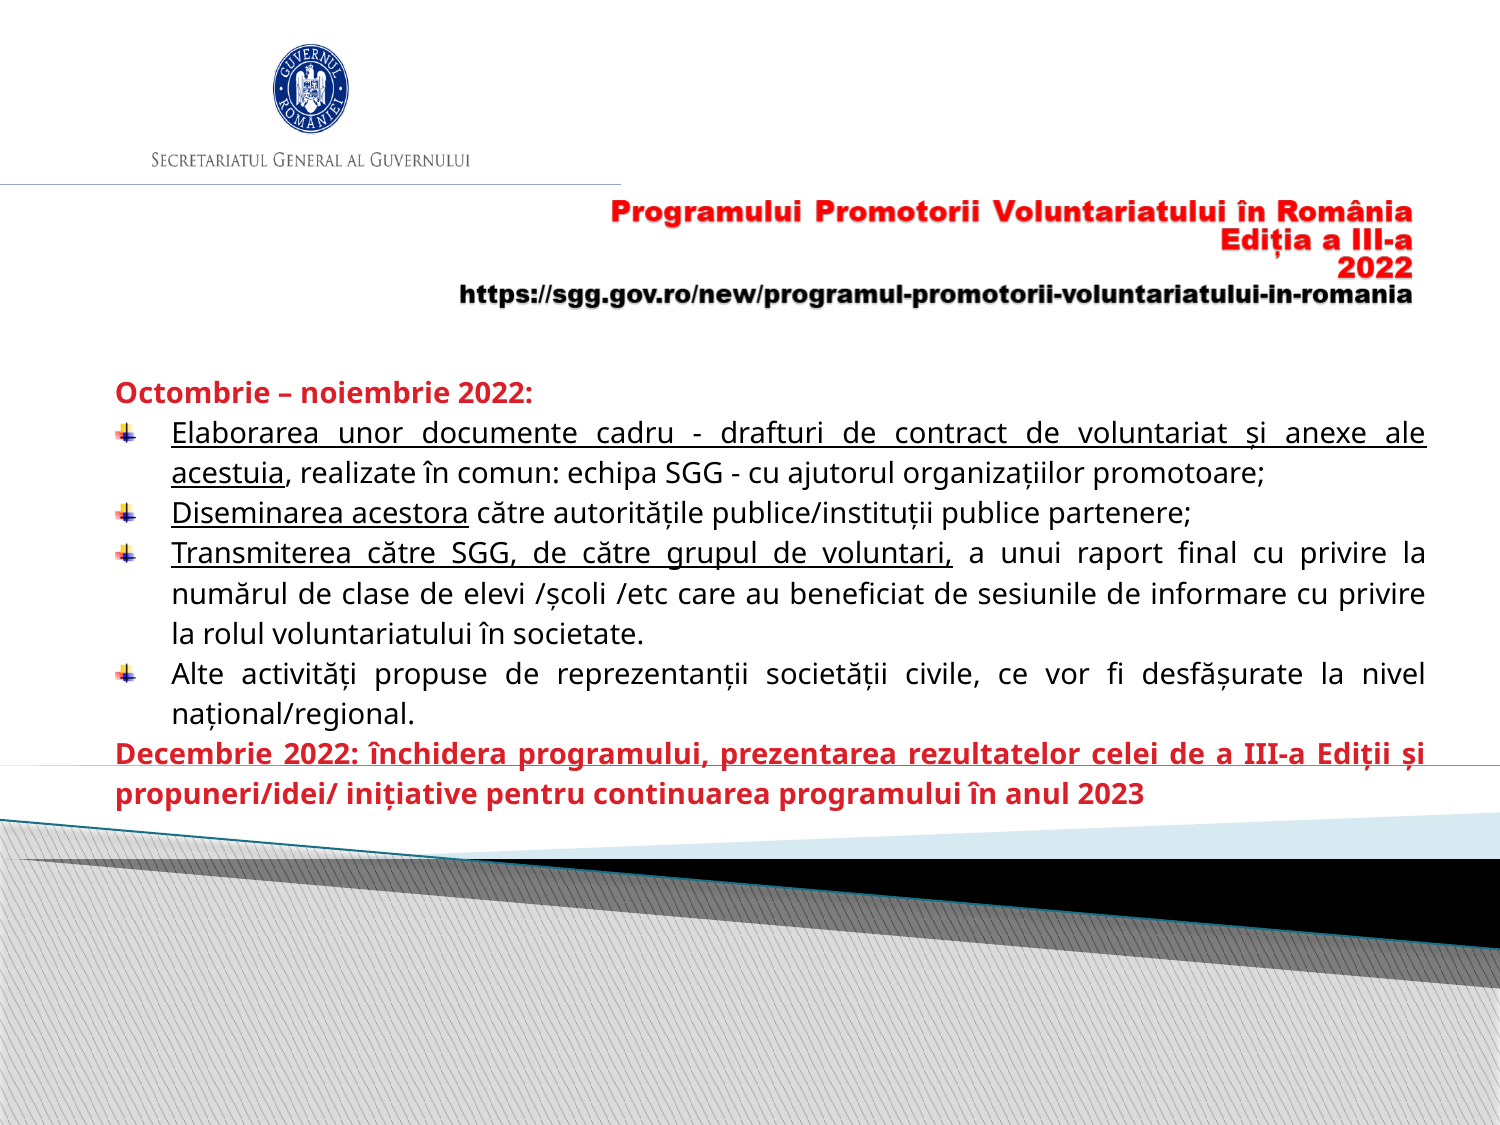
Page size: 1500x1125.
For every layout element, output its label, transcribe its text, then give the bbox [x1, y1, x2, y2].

picture [0, 42, 1434, 329]
picture [5, 859, 1500, 989]
picture [115, 662, 136, 683]
subtitle [100, 819, 1412, 846]
picture [115, 542, 136, 563]
text_box Octombrie – noiembrie 2022: Elaborarea unor documente cadru - drafturi de contract de voluntariat și anexe ale acestuia, realizate în comun: echipa SGG - cu ajutorul organizațiilor promotoare; Diseminarea acestora către autoritățile publice/instituții publice partenere; Transmiterea către SGG, de către grupul de voluntari, a unui raport final cu privire la numărul de clase de elevi /școli /etc care au beneficiat de sesiunile de informare cu privire la rolul voluntariatului în societate. Alte activități propuse de reprezentanții societății civile, ce vor fi desfășurate la nivel național/regional. Decembrie 2022: închidera programului, prezentarea rezultatelor celei de a III-a Ediții și propuneri/idei/ inițiative pentru continuarea programului în anul 2023 [100, 361, 1442, 819]
picture [115, 421, 136, 443]
picture [115, 501, 136, 523]
